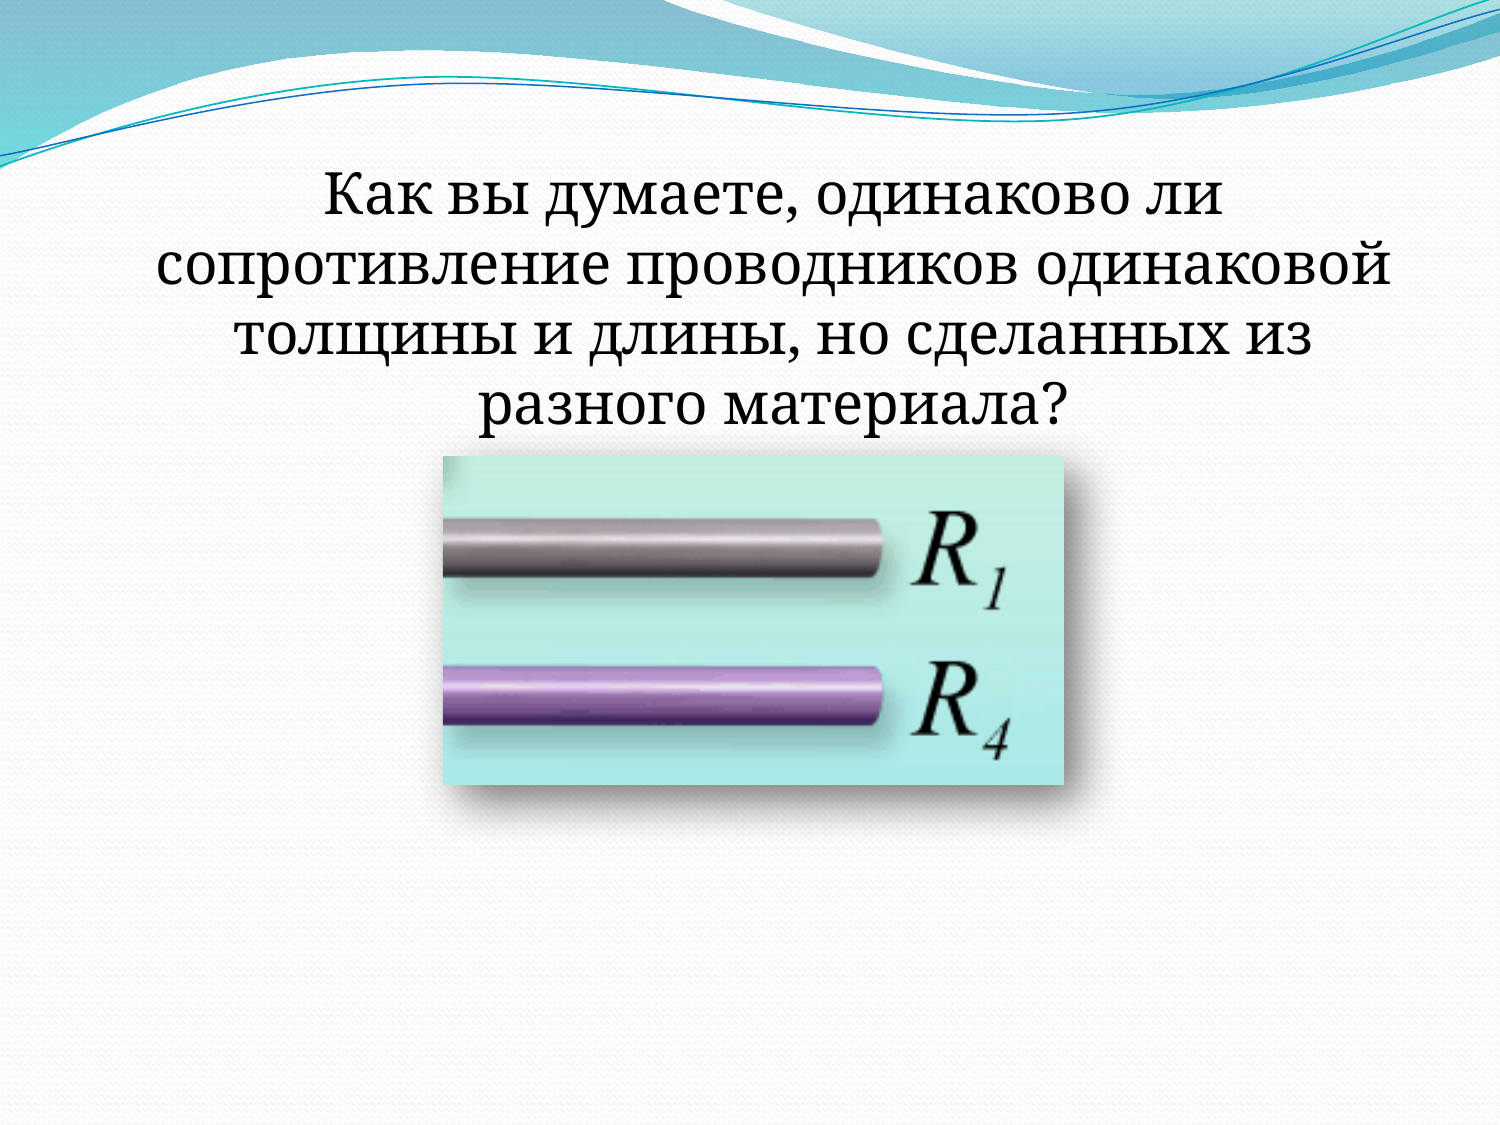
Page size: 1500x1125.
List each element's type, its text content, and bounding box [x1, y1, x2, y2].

picture [442, 455, 1065, 785]
text_box Как вы думаете, одинаково ли сопротивление проводников одинаковой толщины и длины, но сделанных из разного материала? [123, 148, 1424, 444]
